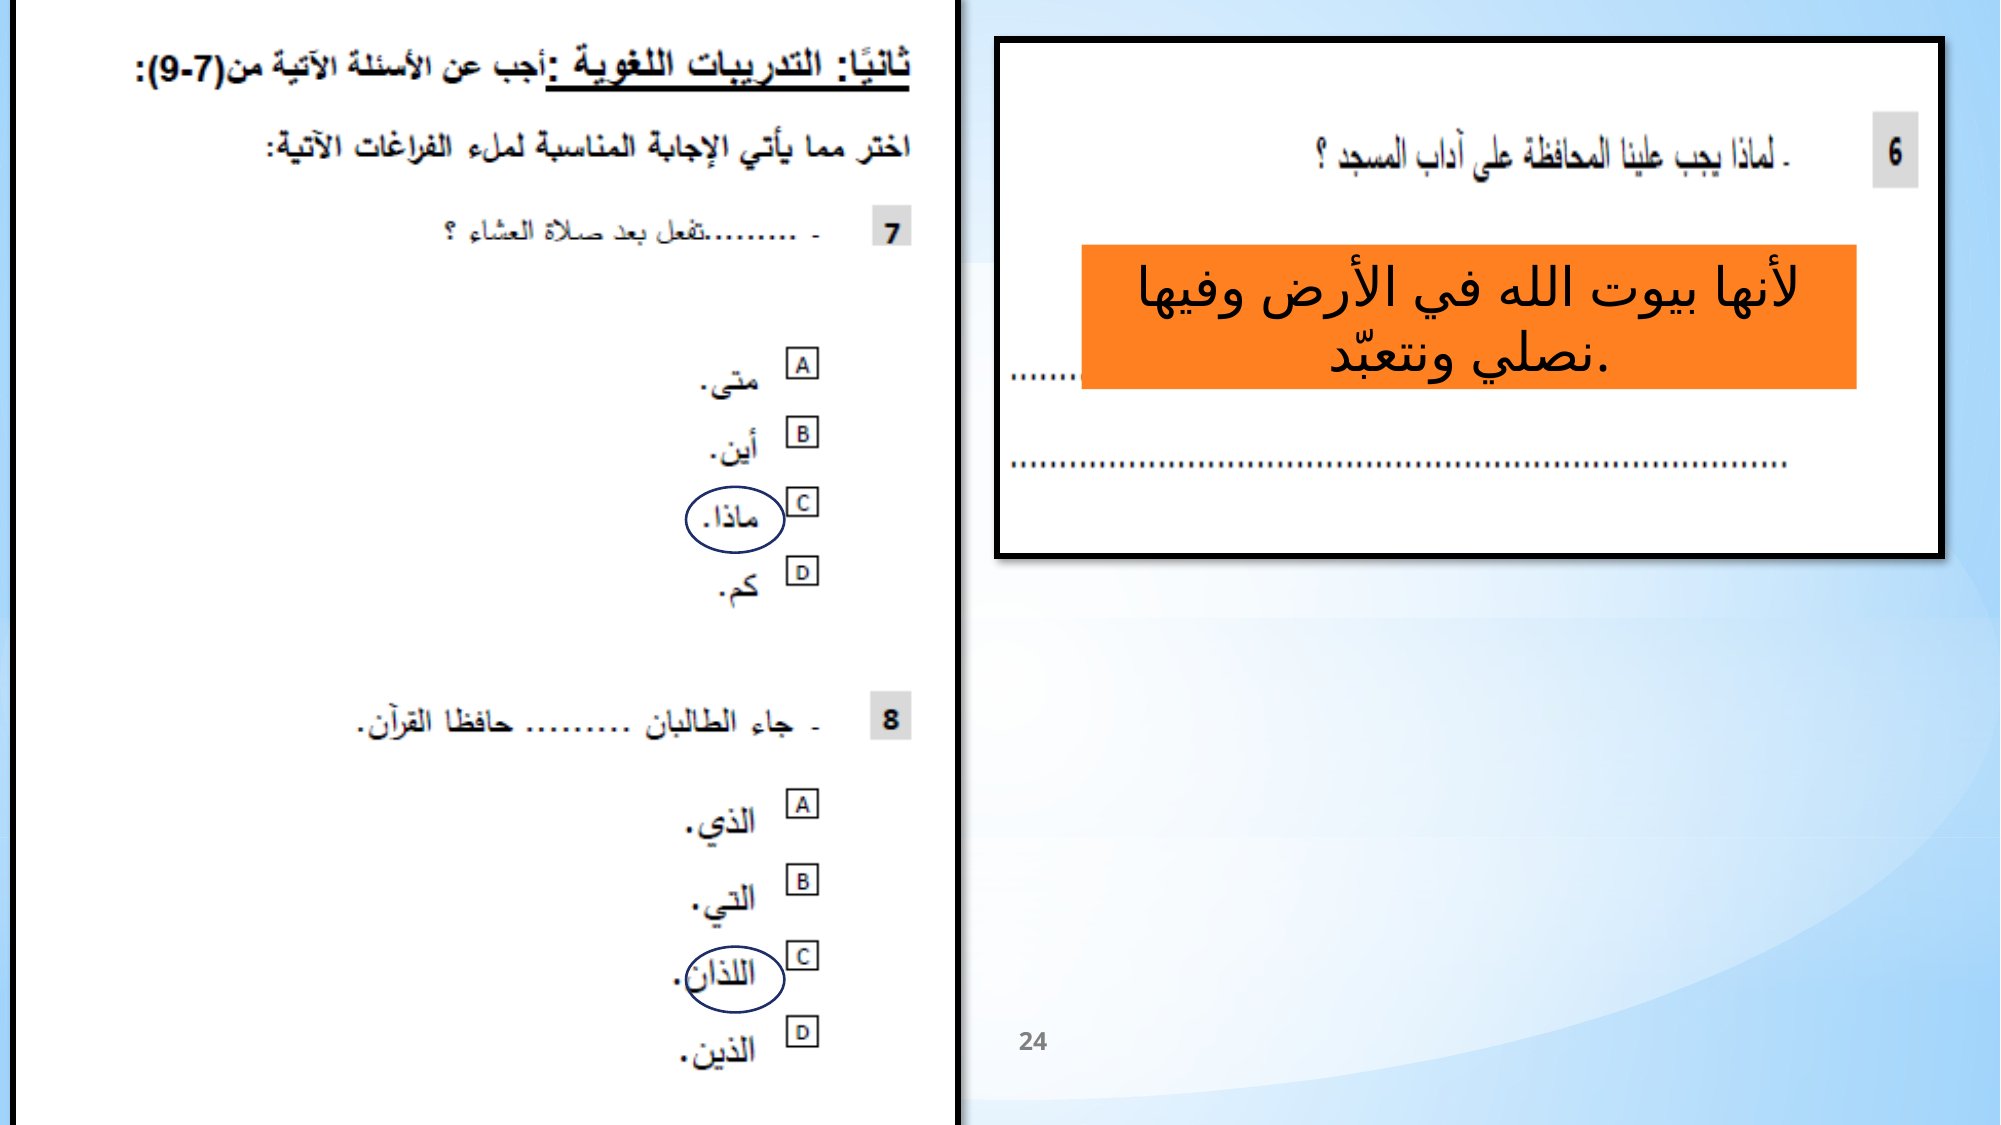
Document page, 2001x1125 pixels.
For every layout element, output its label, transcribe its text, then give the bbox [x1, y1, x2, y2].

picture [999, 42, 1939, 553]
slide_number 24 [971, 1012, 1234, 1073]
picture [16, 0, 956, 1125]
